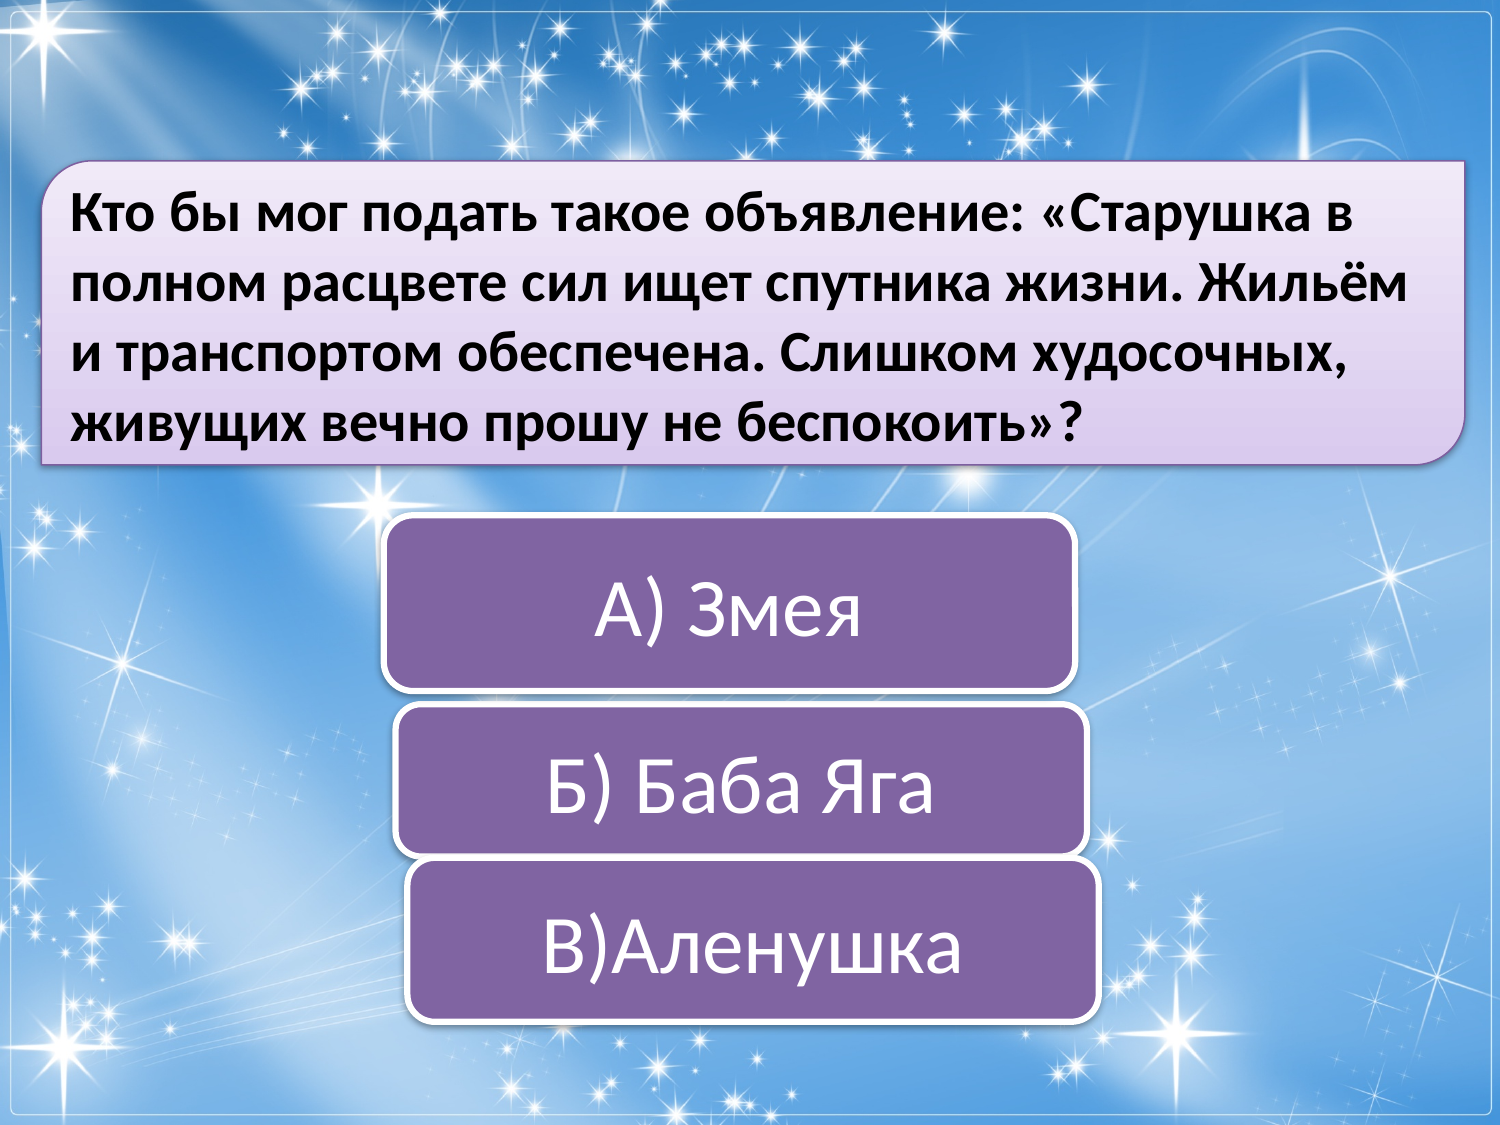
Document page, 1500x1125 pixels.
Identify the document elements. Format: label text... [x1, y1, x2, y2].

text_box В)Аленушка [404, 854, 1102, 1025]
text_box Б) Баба Яга [392, 701, 1091, 859]
picture [0, 0, 1500, 1125]
text_box Кто бы мог подать такое объявление: «Старушка в полном расцвете сил ищет спутника жизни. Жильём и транспортом обеспечена. Слишком худосочных, живущих вечно прошу не беспокоить»? [40, 160, 1466, 466]
text_box А) Змея [380, 512, 1079, 695]
